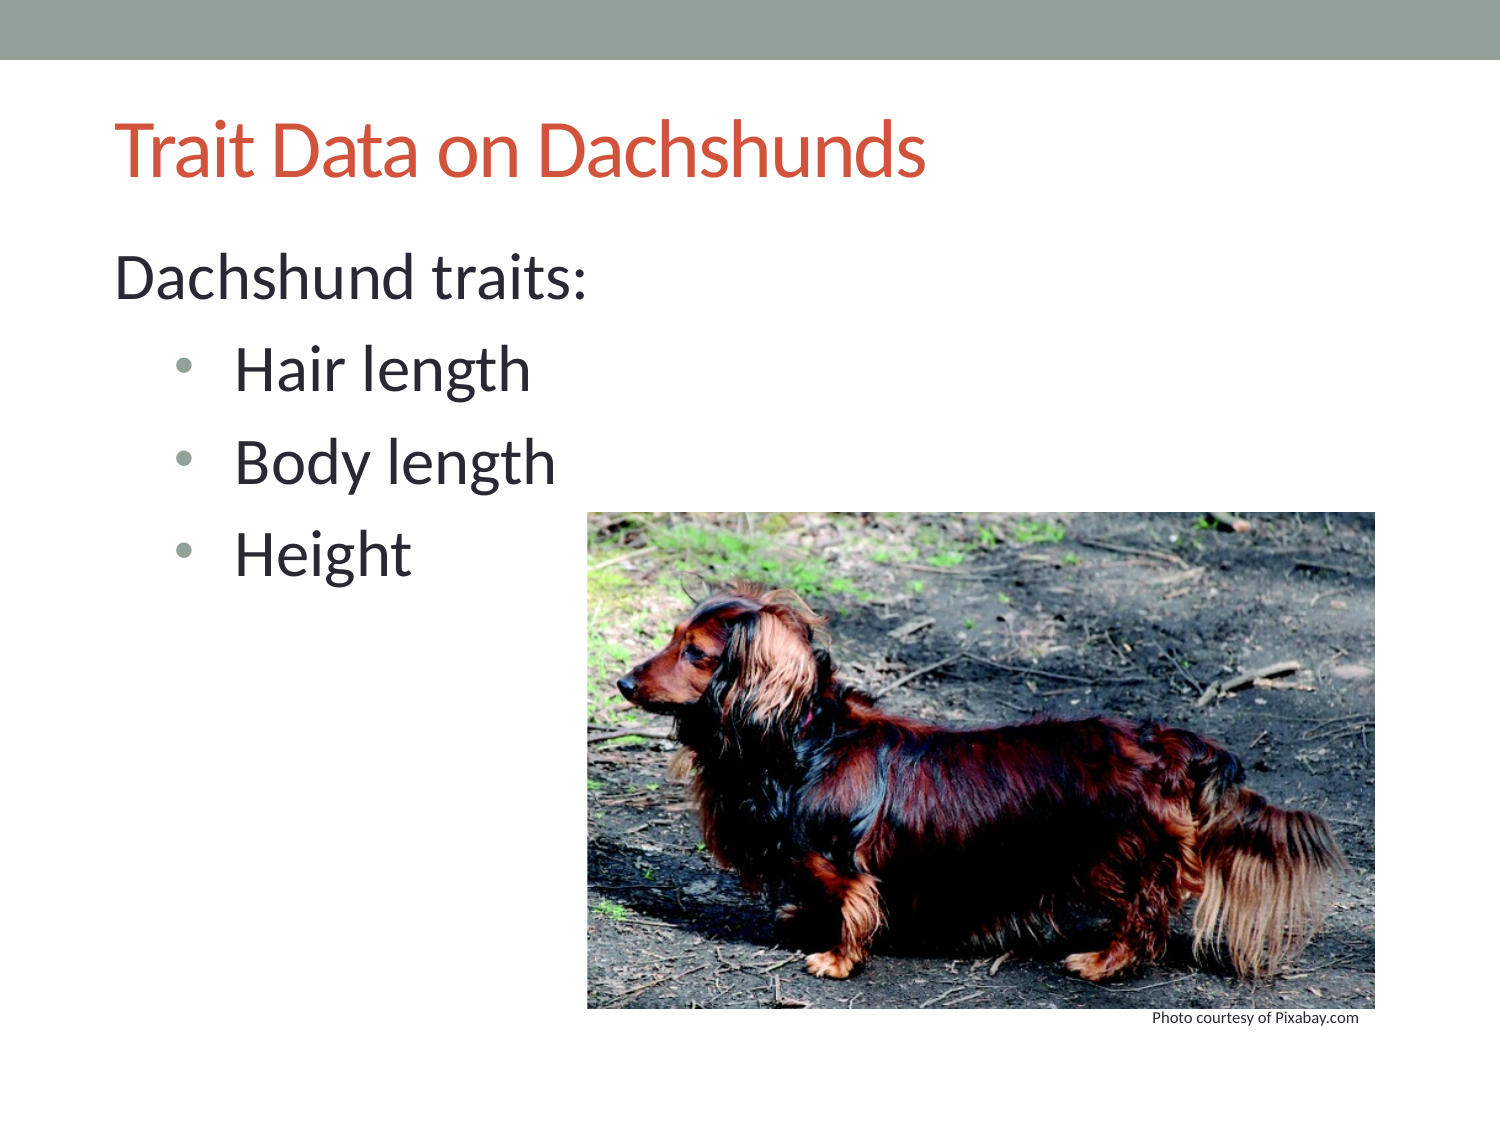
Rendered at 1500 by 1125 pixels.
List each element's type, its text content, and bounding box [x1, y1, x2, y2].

text_box Photo courtesy of Pixabay.com [1137, 999, 1388, 1035]
list Dachshund traits: Hair length Body length Height [99, 224, 1425, 1063]
picture [587, 512, 1376, 1009]
title Trait Data on Dachshunds [99, 62, 1425, 224]
